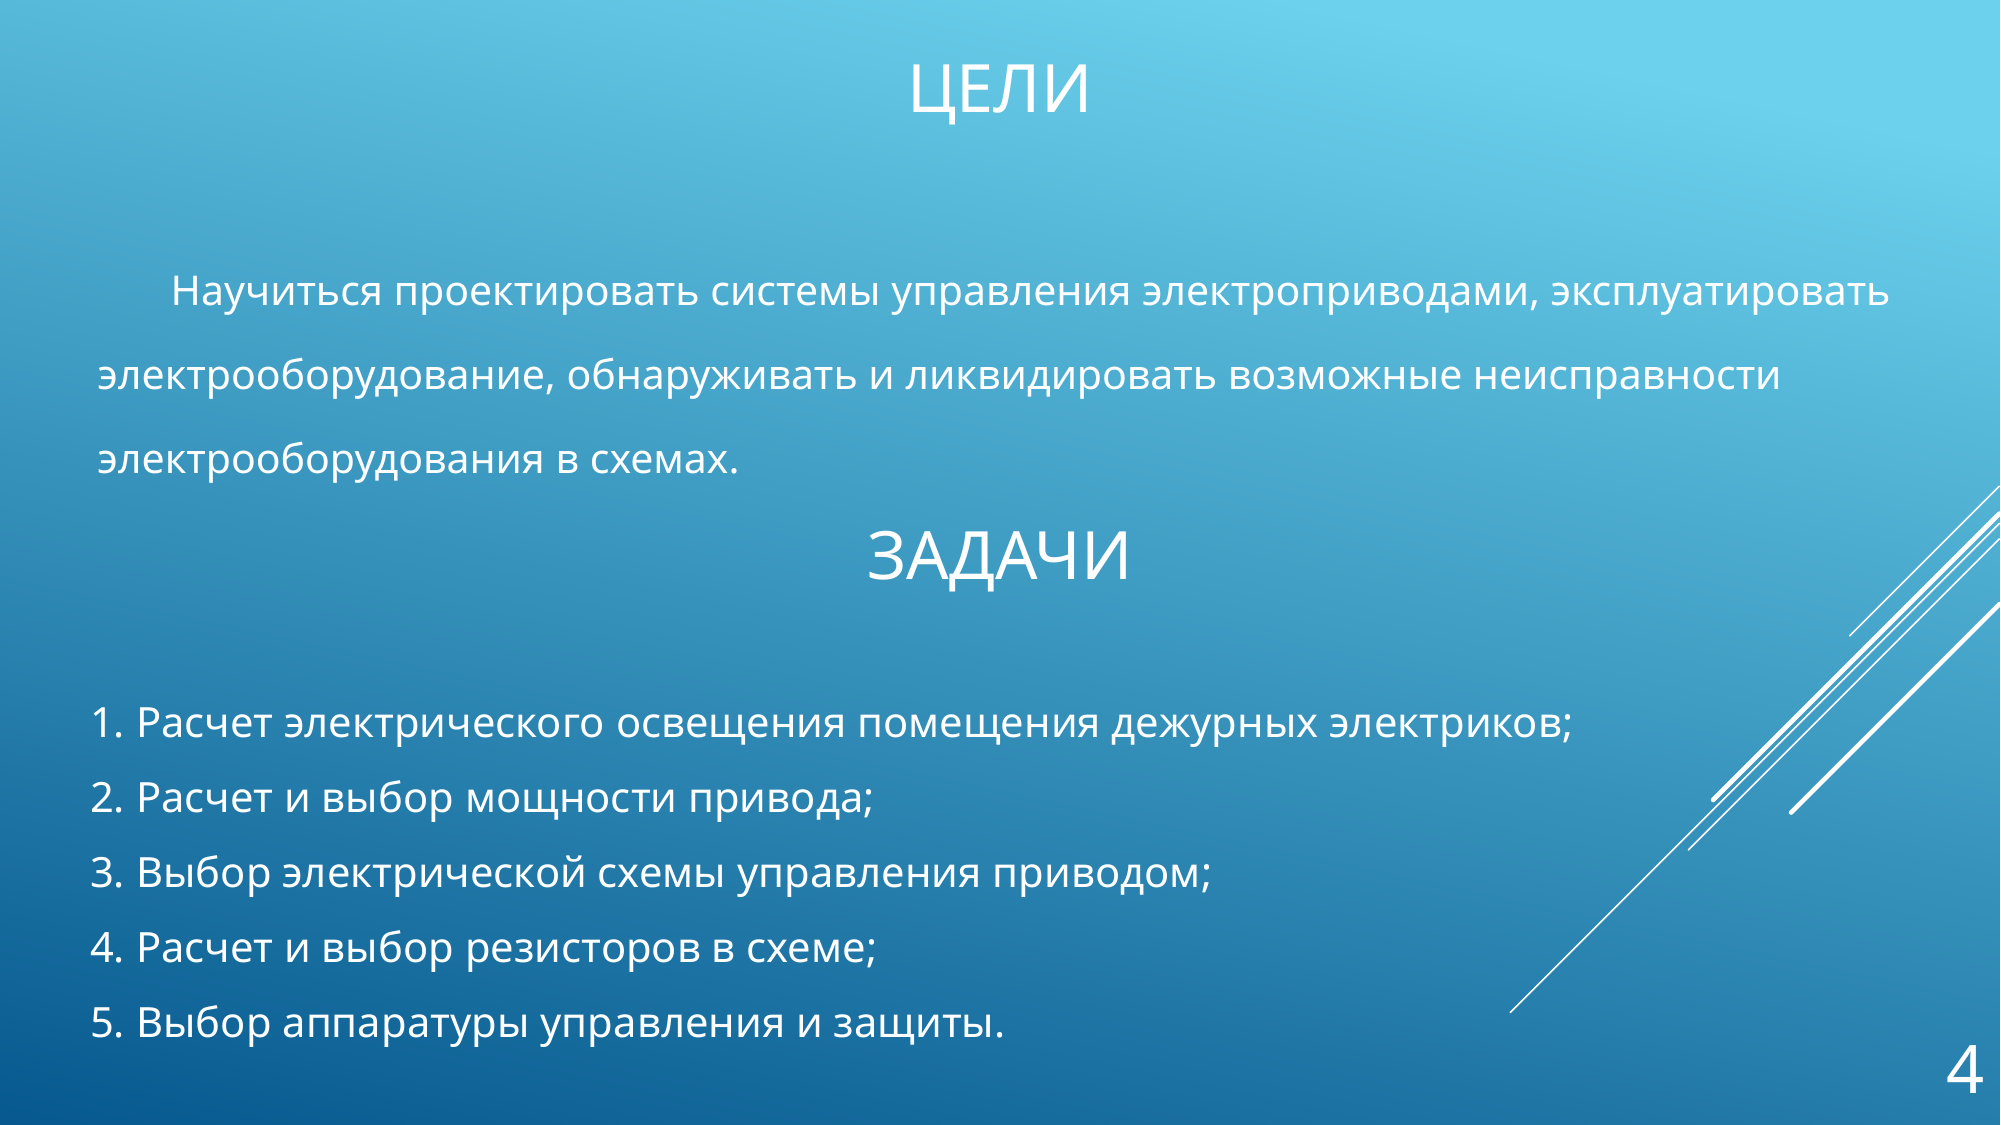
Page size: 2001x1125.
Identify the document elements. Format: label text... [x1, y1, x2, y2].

list Научиться проектировать системы управления электроприводами, эксплуатировать электрооборудование, обнаруживать и ликвидировать возможные неисправности электрооборудования в схемах. [82, 222, 2000, 492]
slide_number 4 [1787, 988, 2000, 1125]
text_box Задачи [0, 505, 2000, 601]
title Цели [0, 0, 2000, 171]
text_box 1. Расчет электрического освещения помещения дежурных электриков; 2. Расчет и выбор мощности привода; 3. Выбор электрической схемы управления приводом; 4. Расчет и выбор резисторов в схеме; 5. Выбор аппаратуры управления и защиты. [0, 663, 2000, 1054]
